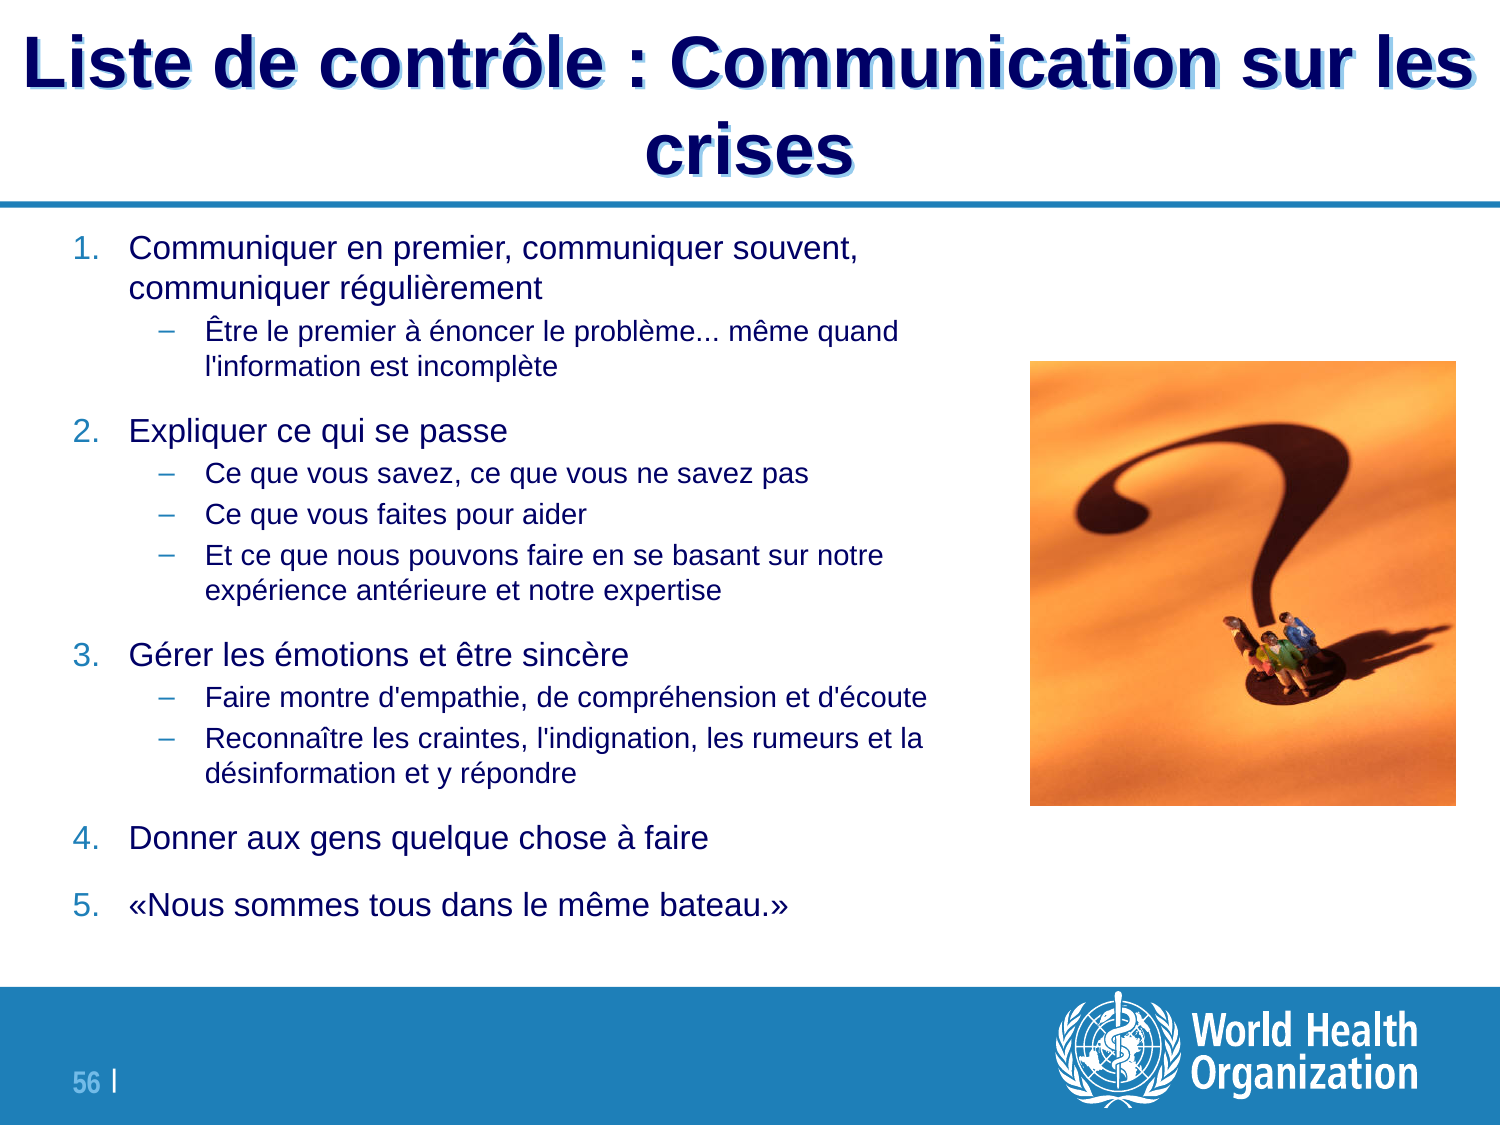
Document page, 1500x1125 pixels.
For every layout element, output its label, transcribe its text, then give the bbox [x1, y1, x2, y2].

title Liste de contrôle : Communication sur les crises [0, 0, 1500, 204]
picture [1029, 361, 1456, 806]
list Communiquer en premier, communiquer souvent, communiquer régulièrement Être le premier à énoncer le problème... même quand l'information est incomplète Expliquer ce qui se passe Ce que vous savez, ce que vous ne savez pas Ce que vous faites pour aider Et ce que nous pouvons faire en se basant sur notre expérience antérieure et notre expertise Gérer les émotions et être sincère Faire montre d'empathie, de compréhension et d'écoute Reconnaître les craintes, l'indignation, les rumeurs et la désinformation et y répondre Donner aux gens quelque chose à faire «Nous sommes tous dans le même bateau.» [72, 226, 992, 984]
